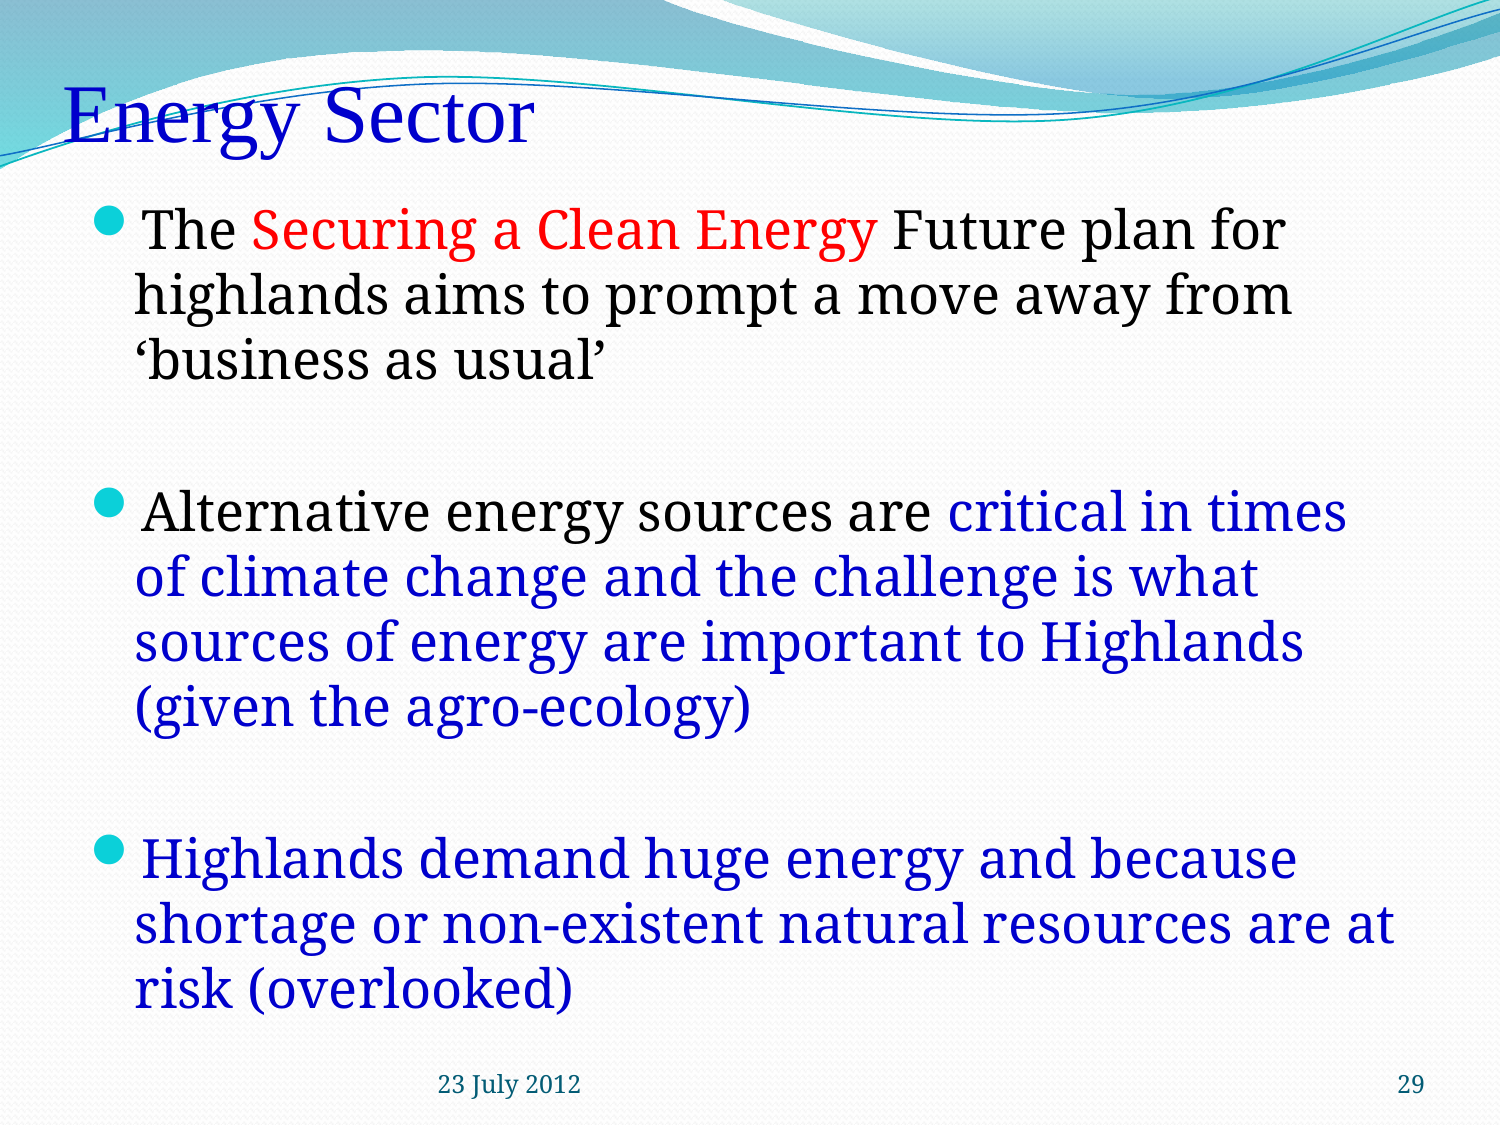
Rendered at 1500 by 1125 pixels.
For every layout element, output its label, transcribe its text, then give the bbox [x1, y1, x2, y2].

footer 23 July 2012 [437, 1042, 988, 1103]
list The Securing a Clean Energy Future plan for highlands aims to prompt a move away from ‘business as usual’ Alternative energy sources are critical in times of climate change and the challenge is what sources of energy are important to Highlands (given the agro-ecology) Highlands demand huge energy and because shortage or non-existent natural resources are at risk (overlooked) [75, 187, 1425, 1038]
slide_number 29 [1299, 1042, 1425, 1103]
title Energy Sector [62, 50, 1413, 160]
